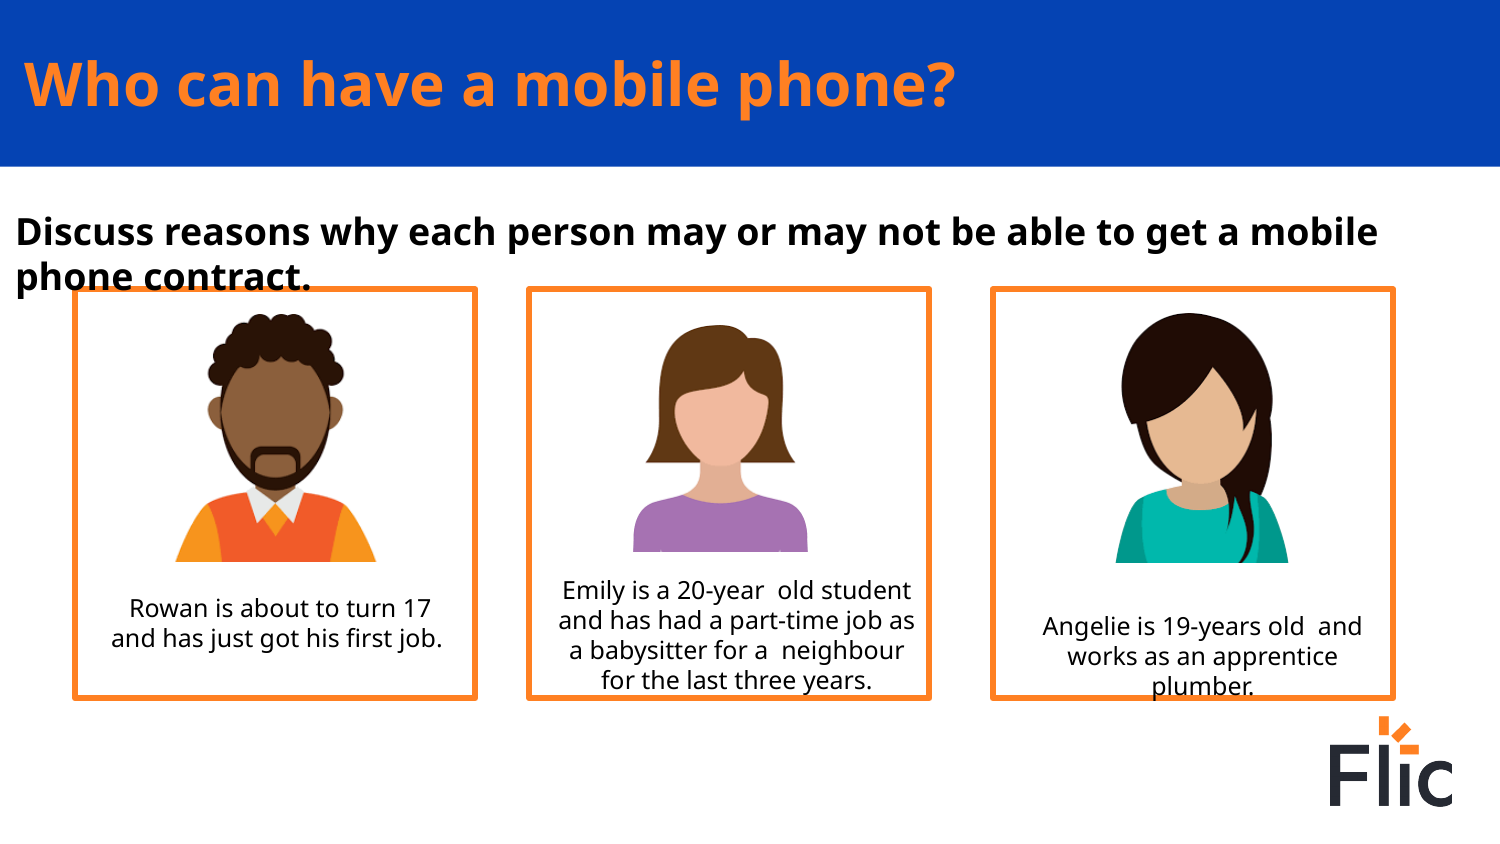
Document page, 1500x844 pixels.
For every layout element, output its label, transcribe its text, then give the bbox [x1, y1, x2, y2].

text_box [75, 313, 476, 699]
picture [1110, 313, 1294, 563]
text_box Rowan is about to turn 17 and has just got his first job. [95, 577, 466, 703]
text_box Angelie is 19-years old and works as an apprentice plumber. [1007, 595, 1400, 745]
text_box Discuss reasons why each person may or may not be able to get a mobile phone contract. [0, 192, 1500, 313]
text_box [992, 313, 1393, 699]
picture [169, 314, 381, 562]
picture [1330, 716, 1452, 807]
text_box [529, 313, 930, 699]
text_box Emily is a 20-year old student and has had a part-time job as a babysitter for a neighbour for the last three years. [536, 559, 938, 710]
picture [629, 324, 813, 552]
title Who can have a mobile phone? [10, 39, 1371, 125]
